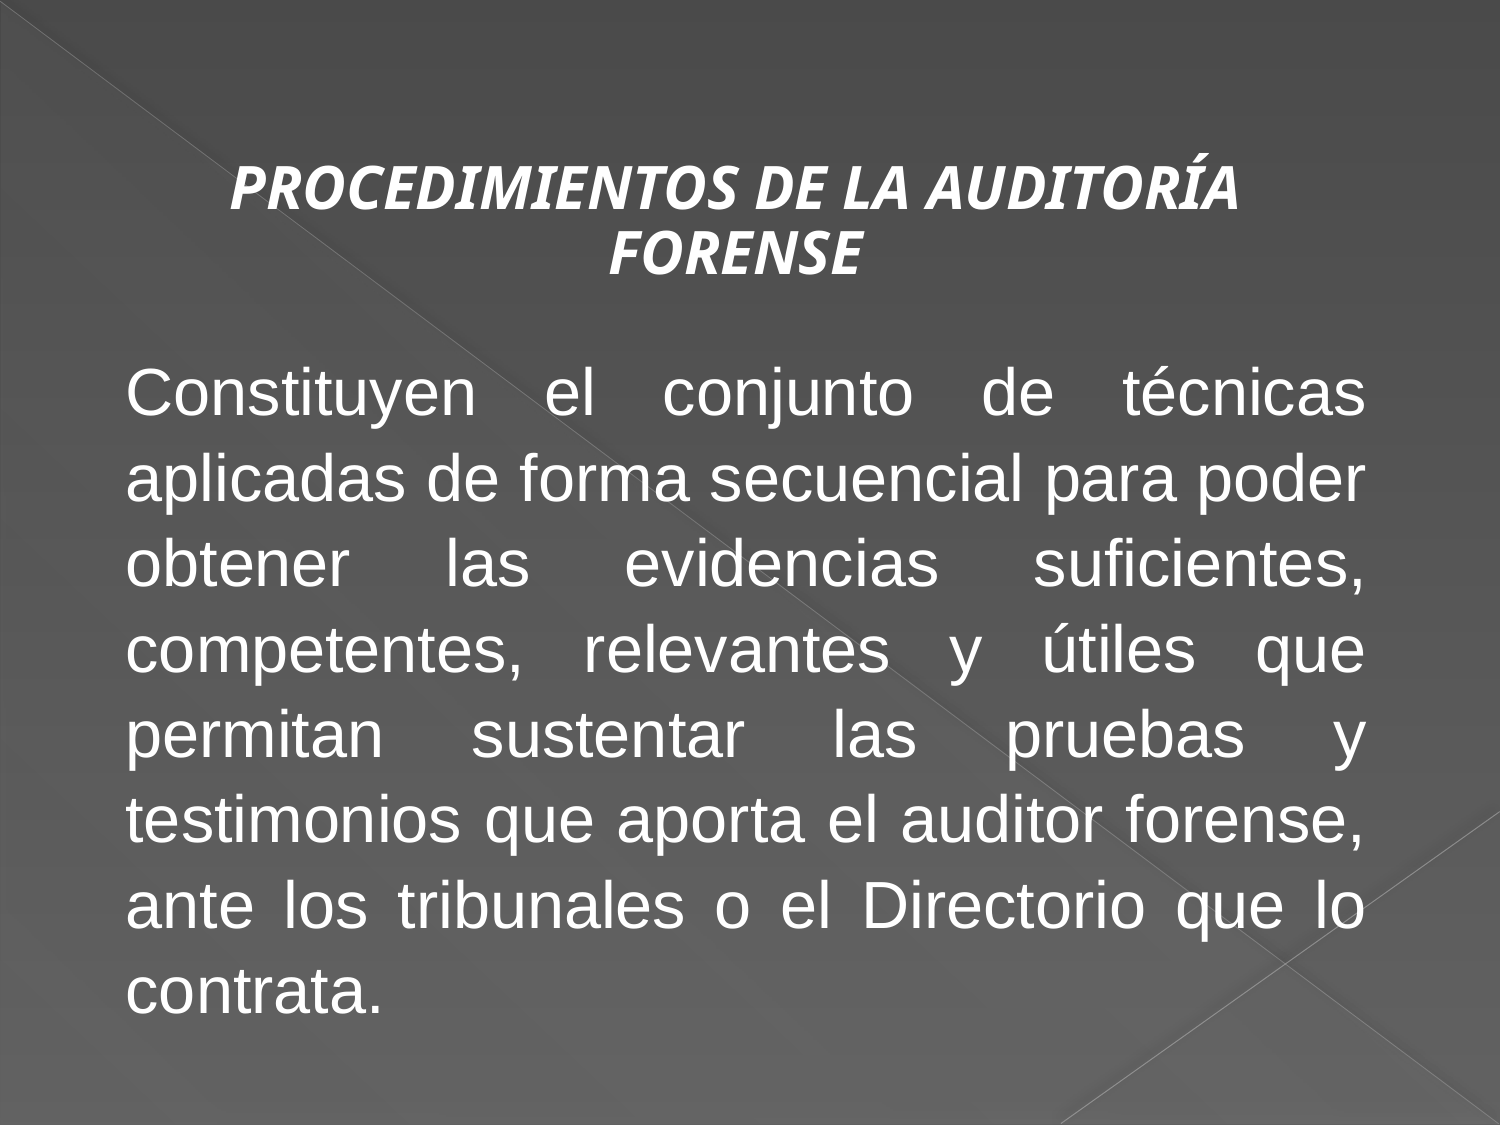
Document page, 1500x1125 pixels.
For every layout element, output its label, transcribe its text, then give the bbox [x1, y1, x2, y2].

text_box PROCEDIMIENTOS DE LA AUDITORÍA FORENSE [88, 78, 1383, 297]
text_box Constituyen el conjunto de técnicas aplicadas de forma secuencial para poder obtener las evidencias suficientes, competentes, relevantes y útiles que permitan sustentar las pruebas y testimonios que aporta el auditor forense, ante los tribunales o el Directorio que lo contrata. [110, 335, 1383, 1035]
